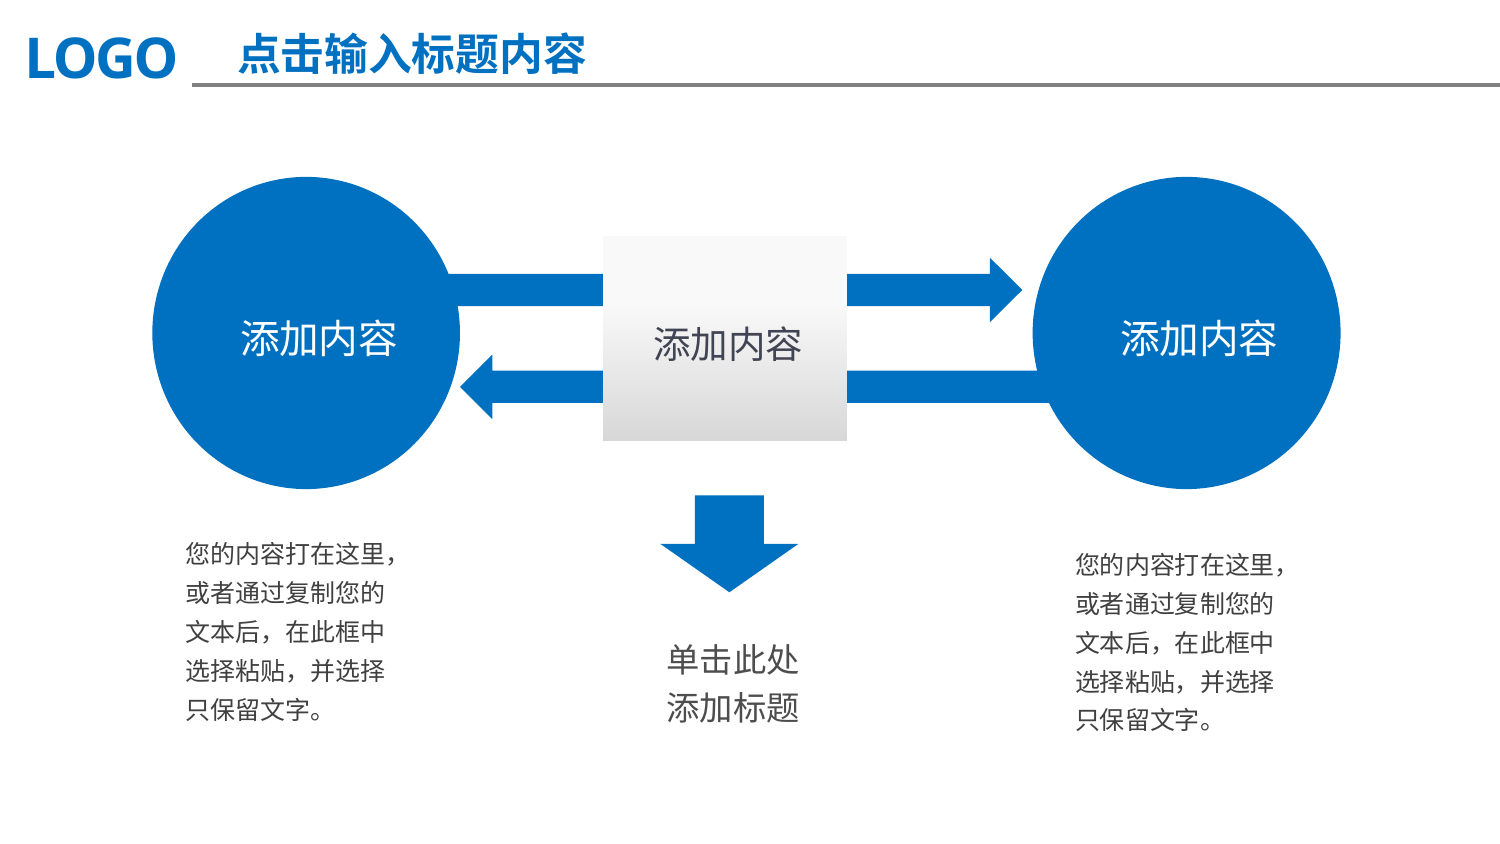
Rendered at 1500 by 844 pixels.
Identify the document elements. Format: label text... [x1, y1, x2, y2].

text_box 您的内容打在这里，或者通过复制您的文本后，在此框中选择粘贴，并选择只保留文字。 [1059, 532, 1315, 743]
text_box [449, 273, 603, 307]
text_box 添加内容 [603, 236, 847, 441]
text_box [847, 257, 1023, 323]
text_box 单击此处添加标题 [651, 623, 845, 736]
text_box [459, 354, 603, 420]
text_box 添加内容 [152, 176, 460, 490]
text_box 您的内容打在这里，或者通过复制您的文本后，在此框中选择粘贴，并选择只保留文字。 [169, 522, 425, 733]
text_box [847, 370, 1048, 403]
text_box 点击输入标题内容 [209, 20, 615, 85]
text_box [660, 495, 799, 593]
text_box 添加内容 [1032, 176, 1341, 490]
